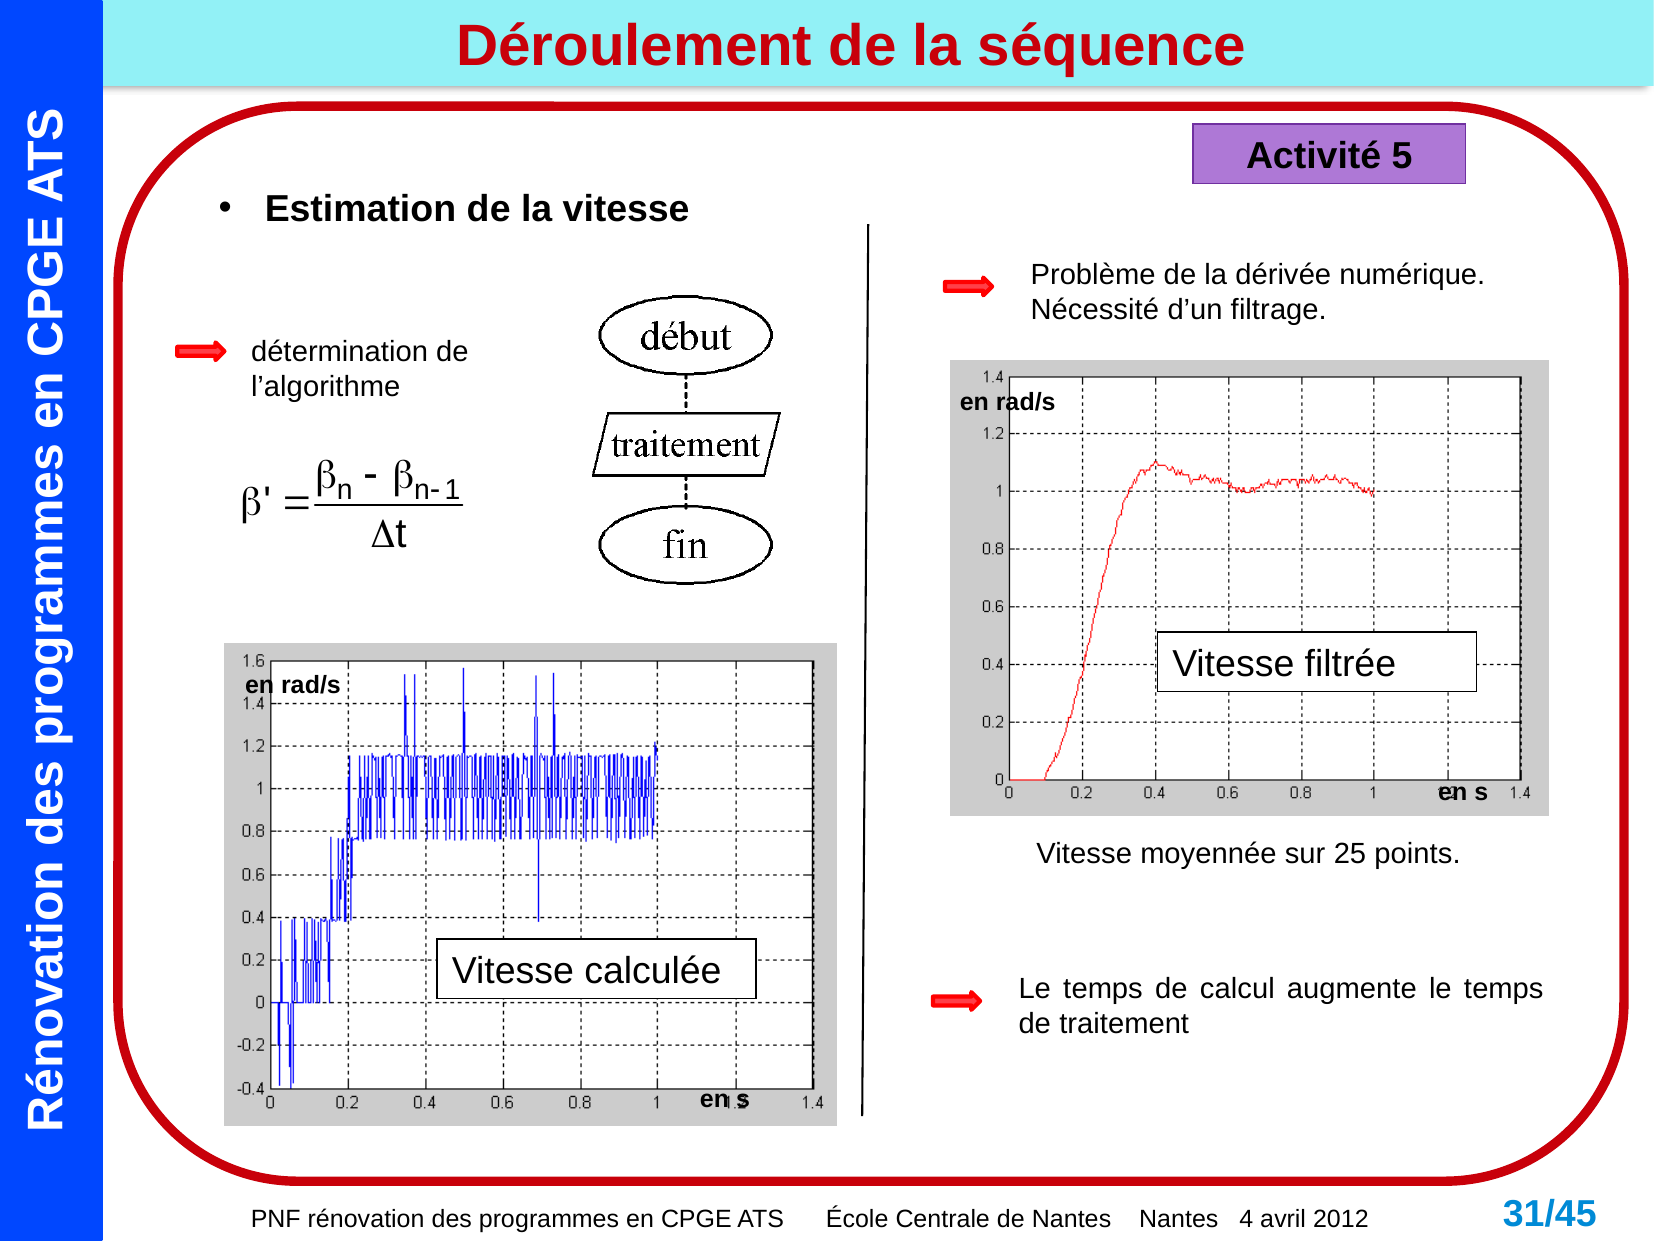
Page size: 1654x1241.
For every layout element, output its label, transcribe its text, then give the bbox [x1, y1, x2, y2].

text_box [224, 643, 837, 1127]
text_box [175, 340, 227, 363]
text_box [944, 359, 1560, 878]
text_box [930, 990, 983, 1012]
text_box Le temps de calcul augmente le temps de traitement [1003, 962, 1560, 1048]
text_box [942, 275, 995, 298]
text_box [861, 223, 869, 1117]
text_box Activité 5 [1192, 123, 1466, 184]
text_box Estimation de la vitesse [204, 177, 705, 237]
text_box Problème de la dérivée numérique. Nécessité d’un filtrage. [1015, 247, 1571, 333]
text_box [234, 444, 474, 557]
picture [590, 295, 782, 587]
text_box [115, 104, 1627, 1184]
text_box Déroulement de la séquence [441, 0, 1263, 85]
text_box détermination de l’algorithme [236, 324, 508, 410]
